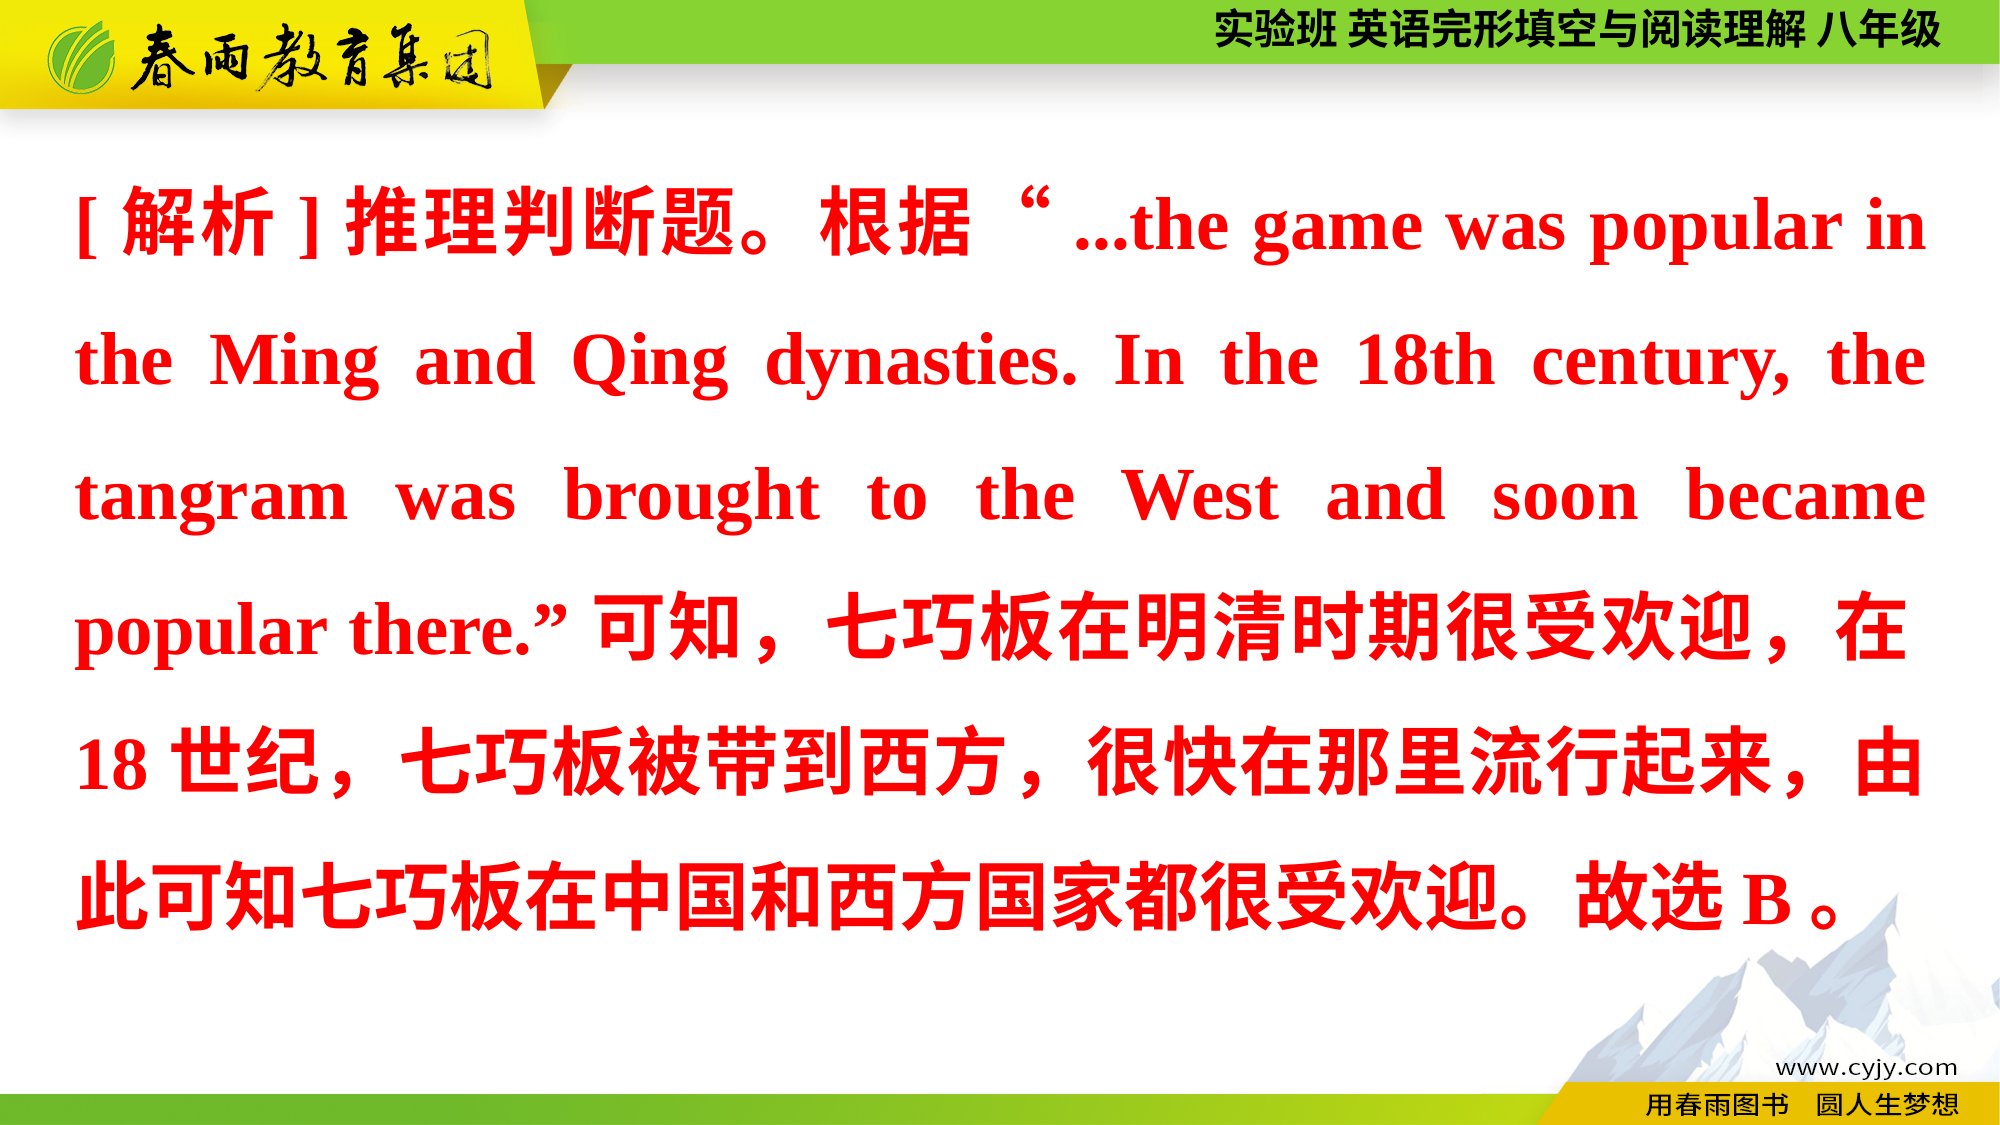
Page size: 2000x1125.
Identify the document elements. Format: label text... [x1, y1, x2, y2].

list [解析]推理判断题。根据“...the game was popular in the Ming and Qing dynasties. In the 18th century, the tangram was brought to the West and soon became popular there.”可知，七巧板在明清时期很受欢迎，在18世纪，七巧板被带到西方，很快在那里流行起来，由此可知七巧板在中国和西方国家都很受欢迎。故选B。 [59, 122, 1944, 939]
picture [0, 0, 2000, 1125]
